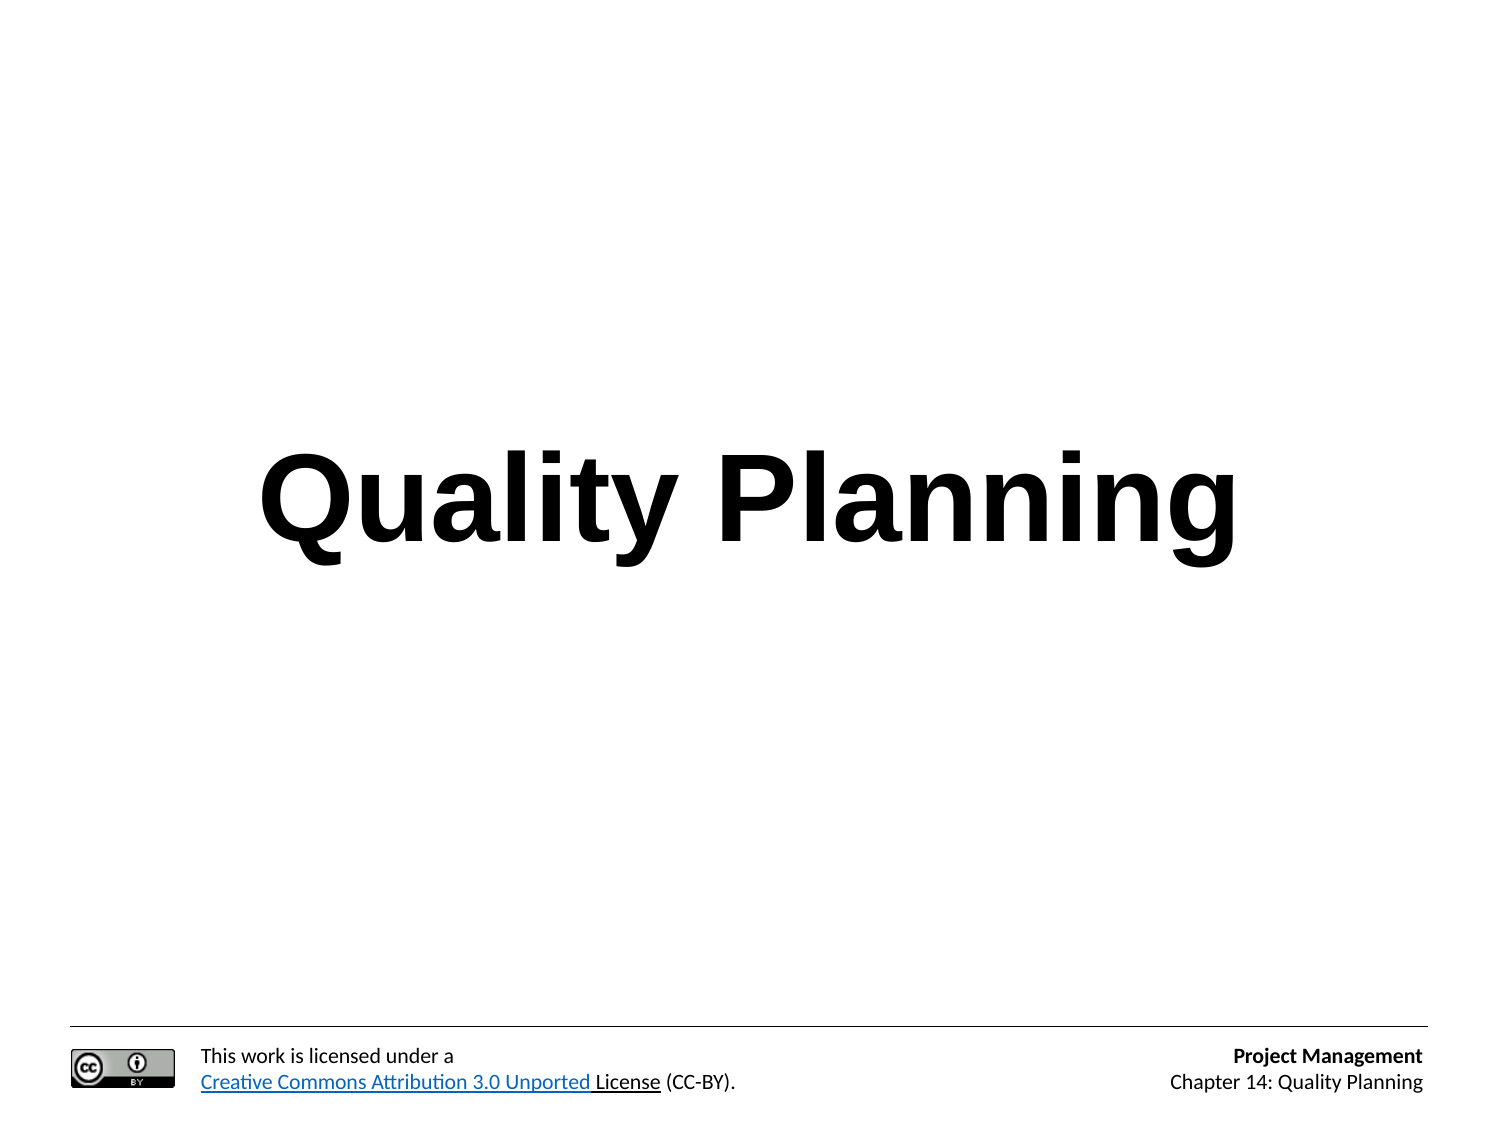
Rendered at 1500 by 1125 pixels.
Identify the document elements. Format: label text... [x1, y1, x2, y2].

picture [71, 1049, 175, 1088]
title Quality Planning [112, 184, 1388, 576]
